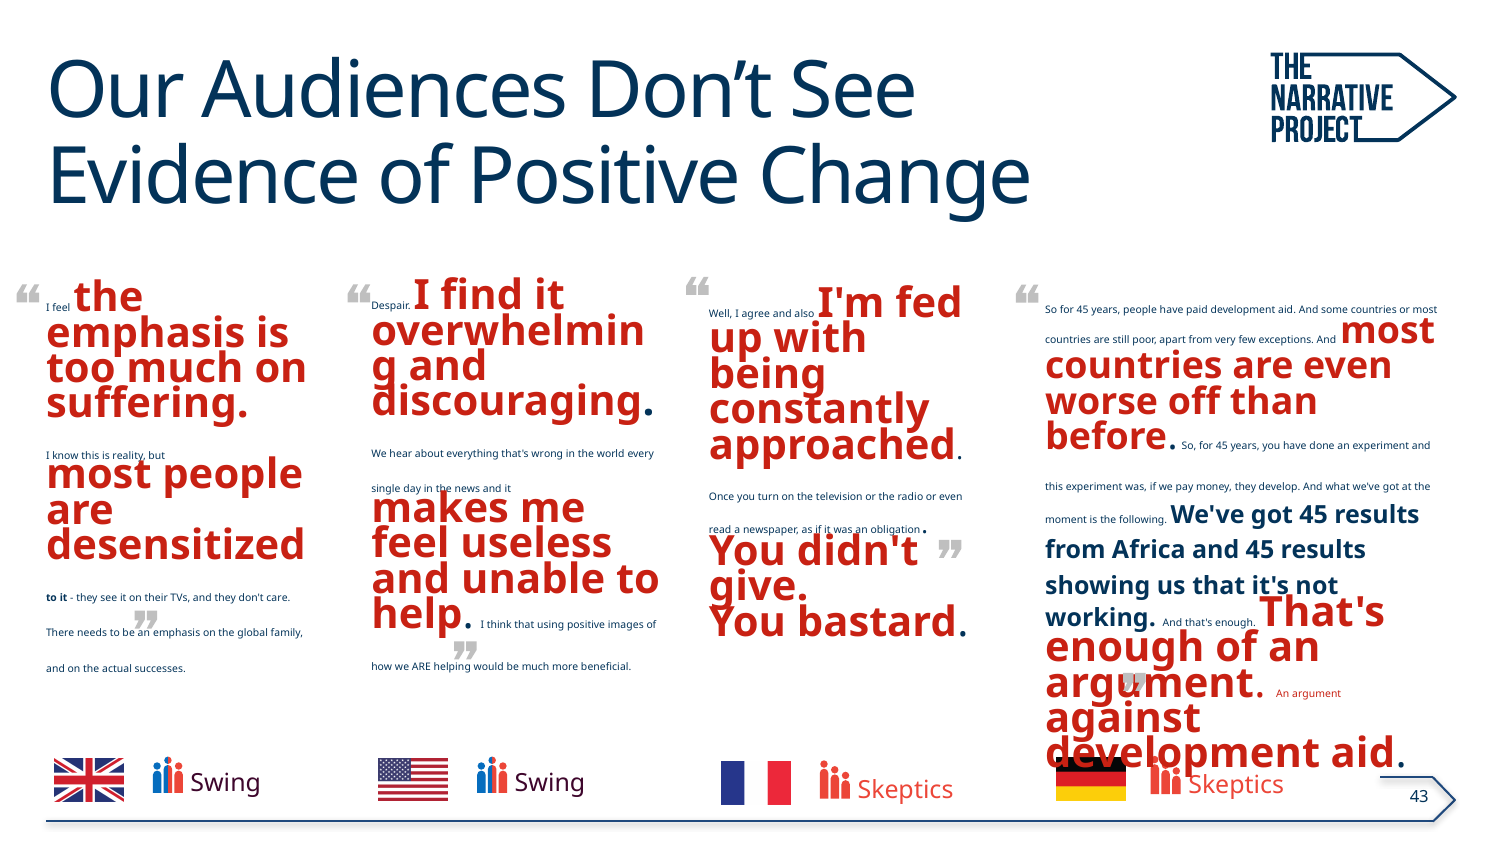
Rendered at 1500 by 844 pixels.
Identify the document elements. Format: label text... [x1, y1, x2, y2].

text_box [1150, 754, 1282, 803]
text_box [134, 610, 145, 629]
text_box So for 45 years, people have paid development aid. And some countries or most countries are still poor, apart from very few exceptions. And most countries are even worse off than before. So, for 45 years, you have done an experiment and this experiment was, if we pay money, they develop. And what we've got at the moment is the following. We've got 45 results from Africa and 45 results showing us that it's not working. And that's enough. That's enough of an argument. An argument against development aid. [1045, 272, 1442, 784]
text_box Well, I agree and also I'm fed up with being constantly approached. Once you turn on the television or the radio or even read a newspaper, as if it was an obligation. You didn't give. You bastard. [709, 282, 979, 652]
text_box [1123, 672, 1134, 691]
text_box [1015, 284, 1039, 303]
text_box [951, 539, 962, 558]
text_box [16, 284, 40, 303]
text_box [686, 276, 697, 295]
picture [721, 761, 791, 805]
text_box [466, 641, 477, 660]
title Our Audiences Don’t See Evidence of Positive Change [46, 49, 1247, 269]
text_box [152, 752, 293, 808]
text_box [146, 610, 158, 629]
text_box [938, 539, 950, 558]
picture [378, 758, 449, 802]
text_box [1135, 672, 1146, 691]
slide_number 43 [1093, 775, 1444, 820]
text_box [819, 759, 951, 808]
text_box I feel the emphasis is too much on suffering. I know this is reality, but most people are desensitized to it - they see it on their TVs, and they don't care. There needs to be an emphasis on the global family, and on the actual successes. [46, 277, 317, 682]
text_box Despair. I find it overwhelming and discouraging. We hear about everything that's wrong in the world every single day in the news and it makes me feel useless and unable to help. I think that using positive images of how we ARE helping would be much more beneficial. [371, 275, 668, 680]
picture [54, 758, 124, 802]
text_box [698, 276, 709, 295]
text_box [454, 641, 465, 660]
picture [1055, 757, 1126, 801]
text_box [476, 752, 617, 808]
text_box [347, 284, 371, 303]
